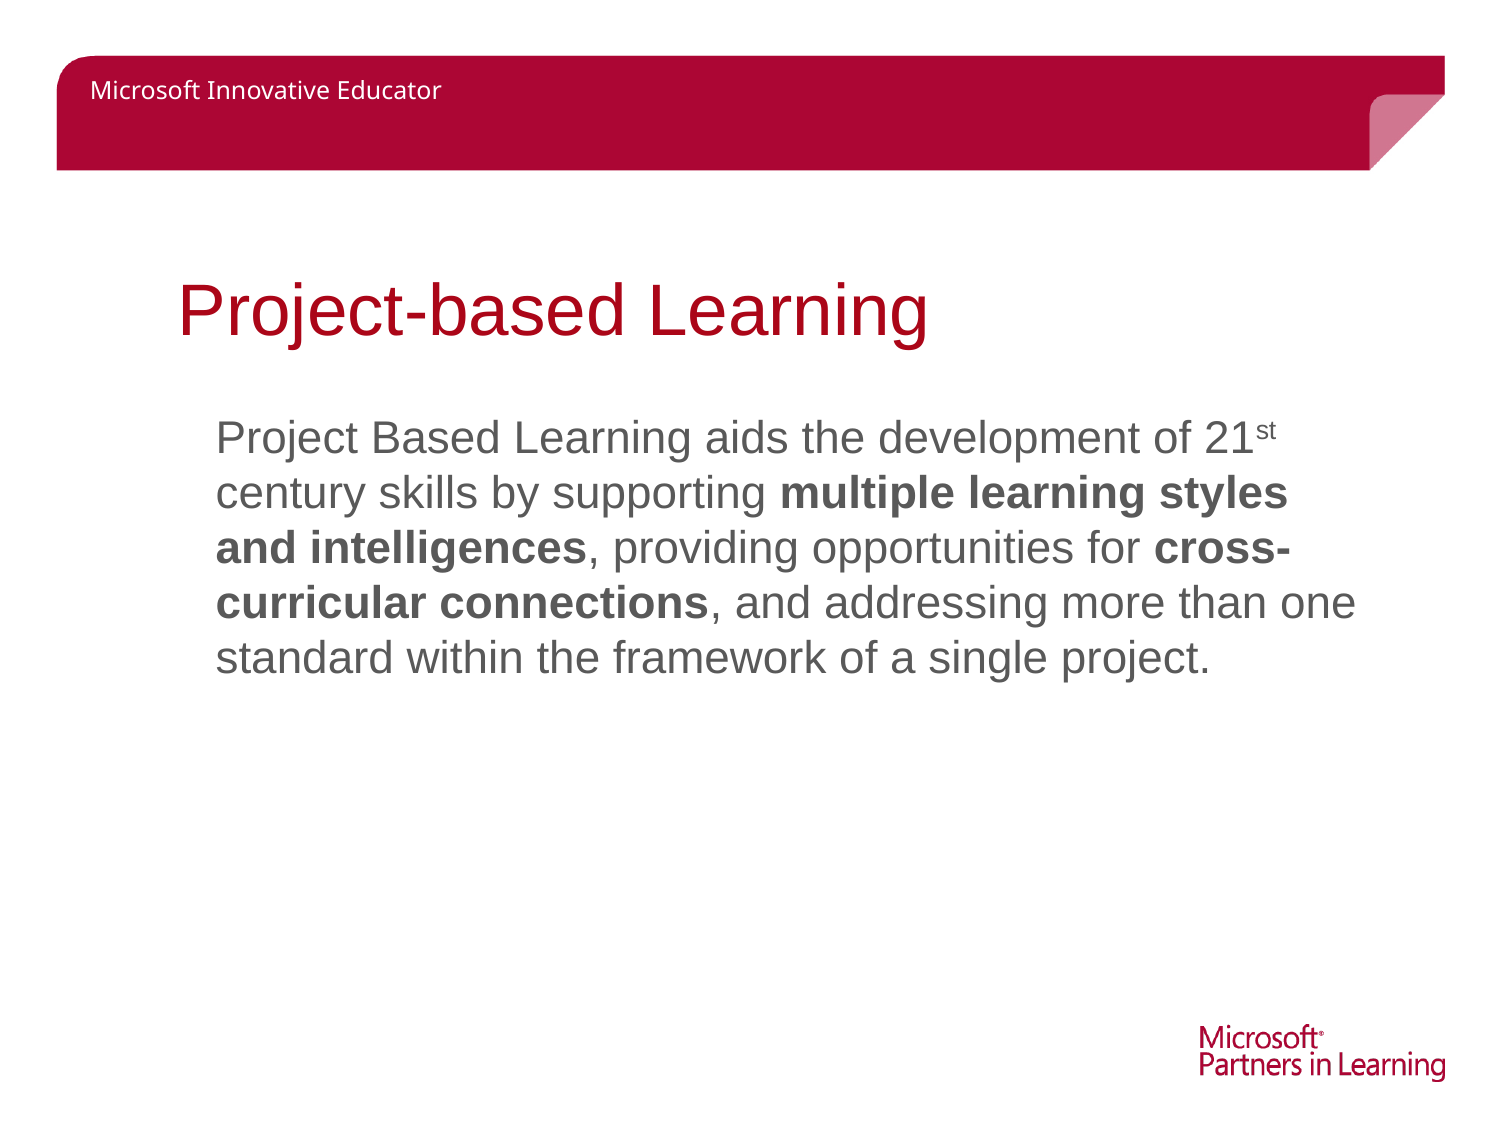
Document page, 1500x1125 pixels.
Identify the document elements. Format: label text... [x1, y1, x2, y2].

picture [0, 0, 1500, 213]
list Project Based Learning aids the development of 21st century skills by supporting multiple learning styles and intelligences, providing opportunities for cross-curricular connections, and addressing more than one standard within the framework of a single project. [162, 399, 1376, 1013]
title Project-based Learning [162, 212, 1376, 399]
picture [1200, 1024, 1445, 1082]
